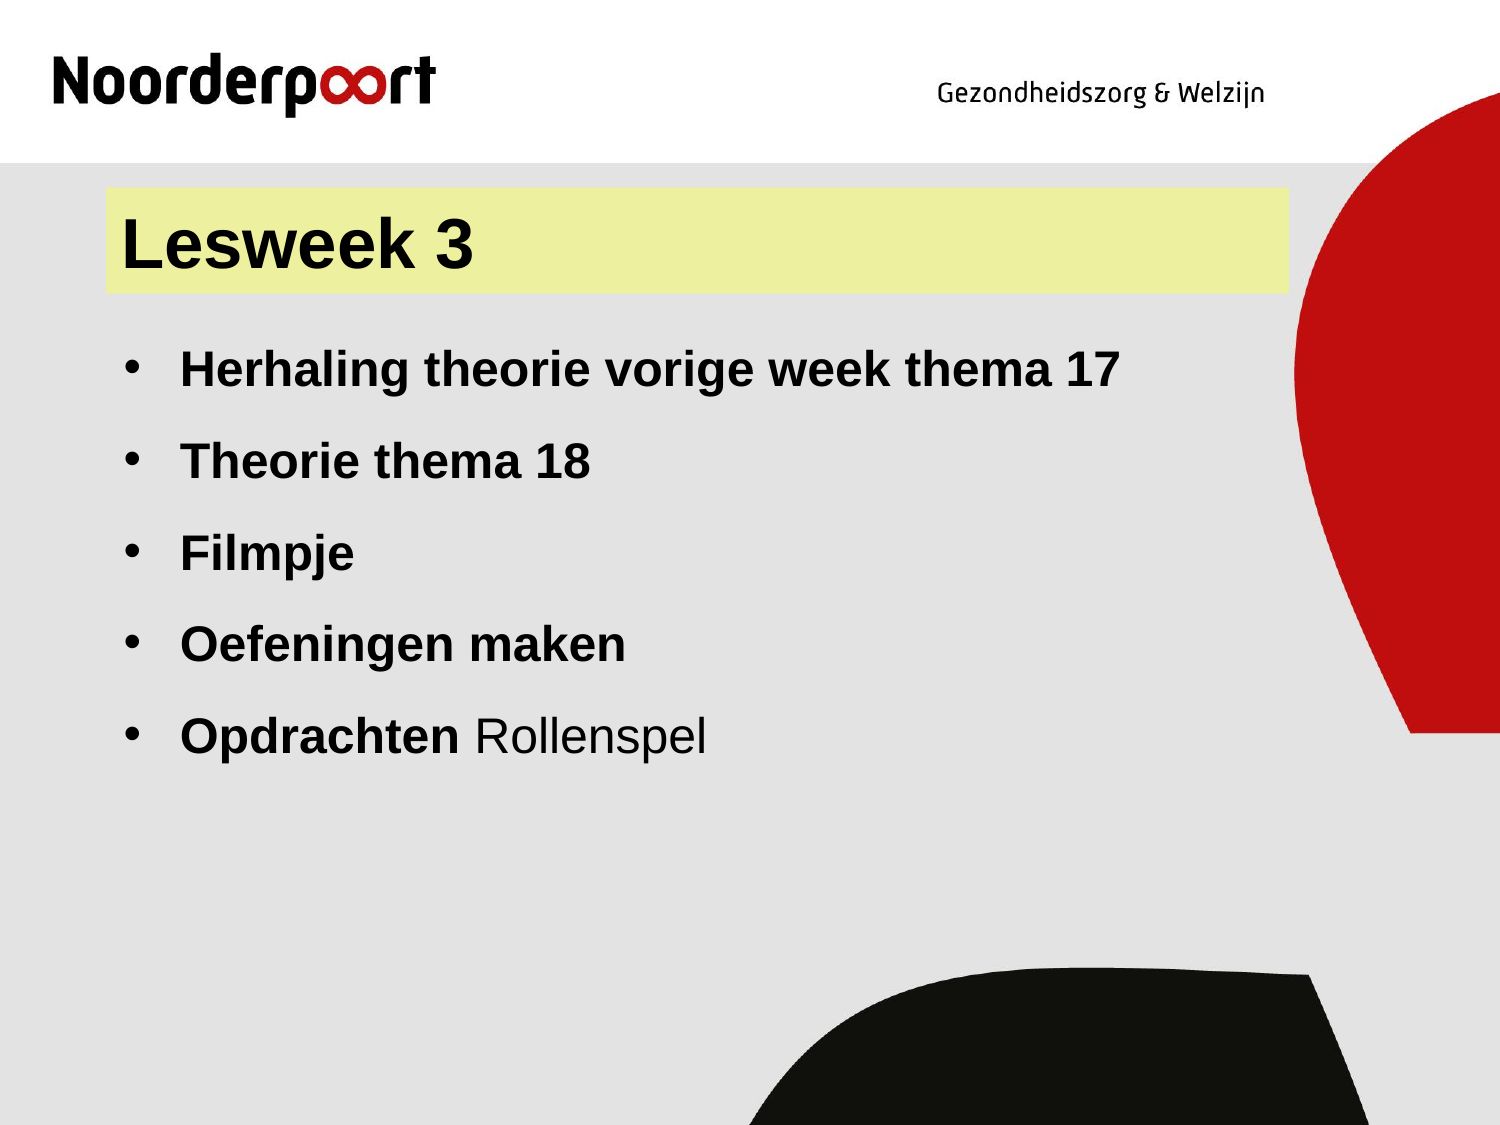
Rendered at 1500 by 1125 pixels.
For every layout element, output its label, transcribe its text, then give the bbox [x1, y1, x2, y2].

title Lesweek 3 [106, 187, 1290, 294]
picture [0, 0, 1500, 1125]
list Herhaling theorie vorige week thema 17 Theorie thema 18 Filmpje Oefeningen maken Opdrachten Rollenspel [108, 343, 1292, 1059]
